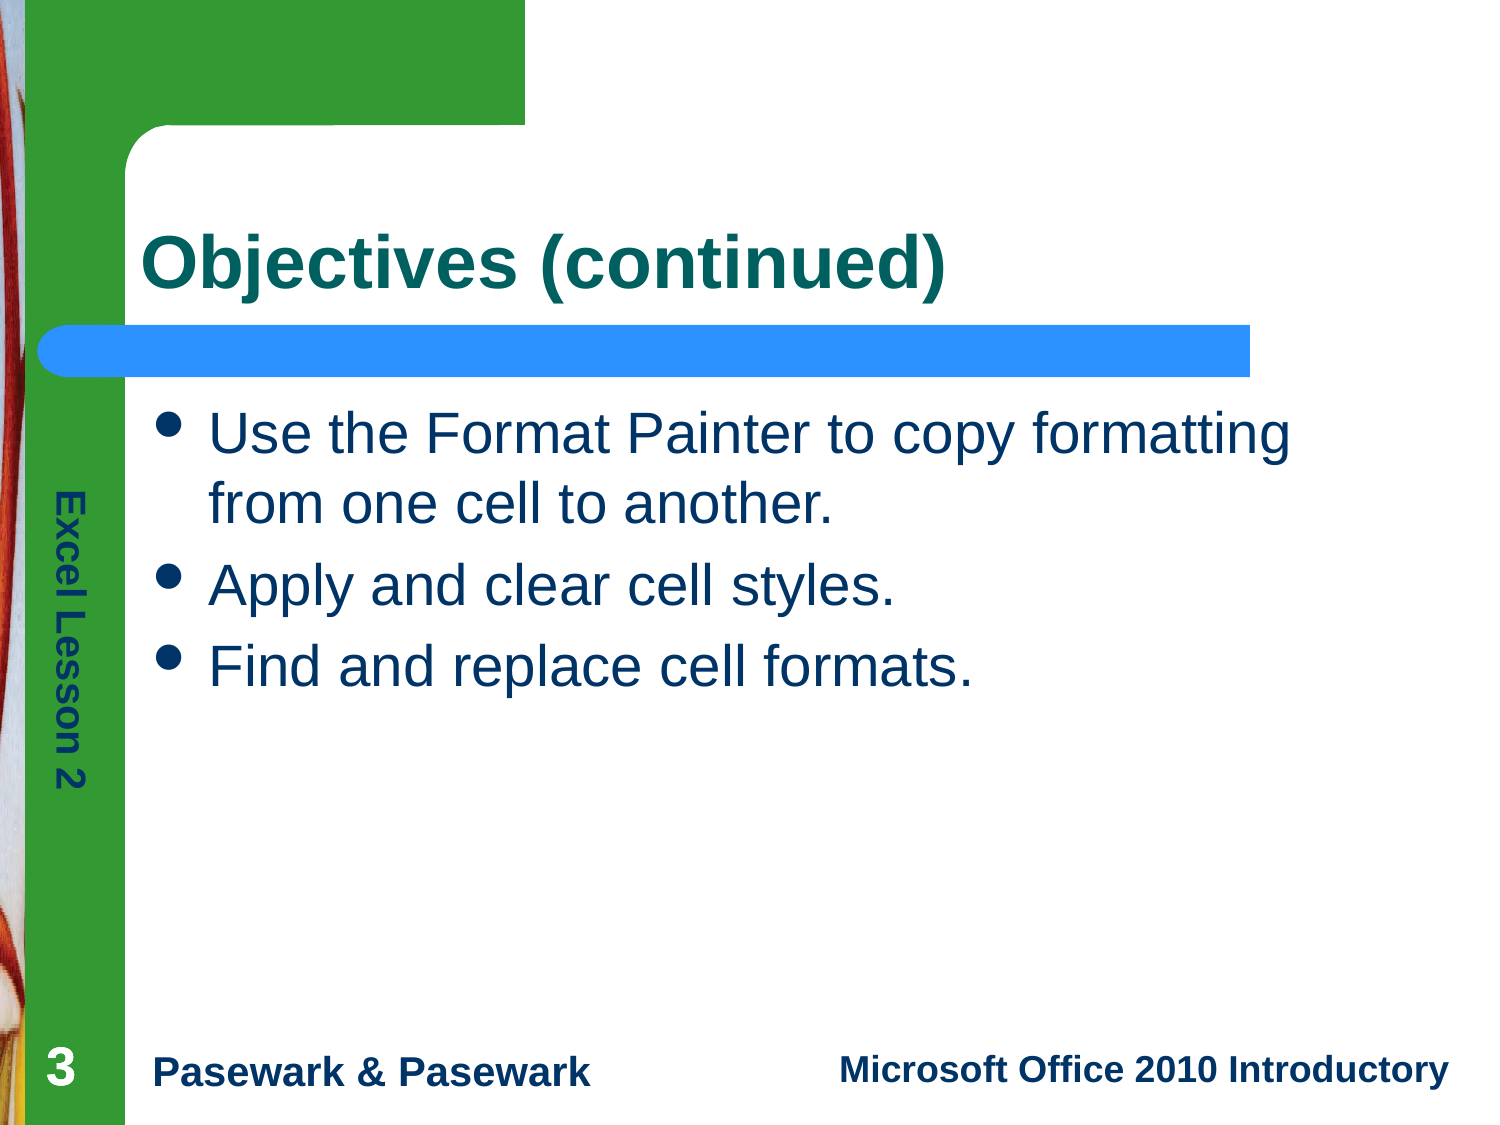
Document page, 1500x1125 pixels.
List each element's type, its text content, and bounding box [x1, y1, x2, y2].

title Objectives (continued) [124, 124, 1426, 313]
text_box 3 [13, 1023, 111, 1105]
picture [0, 0, 25, 1125]
list Use the Format Painter to copy formatting from one cell to another. Apply and clear cell styles. Find and replace cell formats. [137, 387, 1400, 999]
